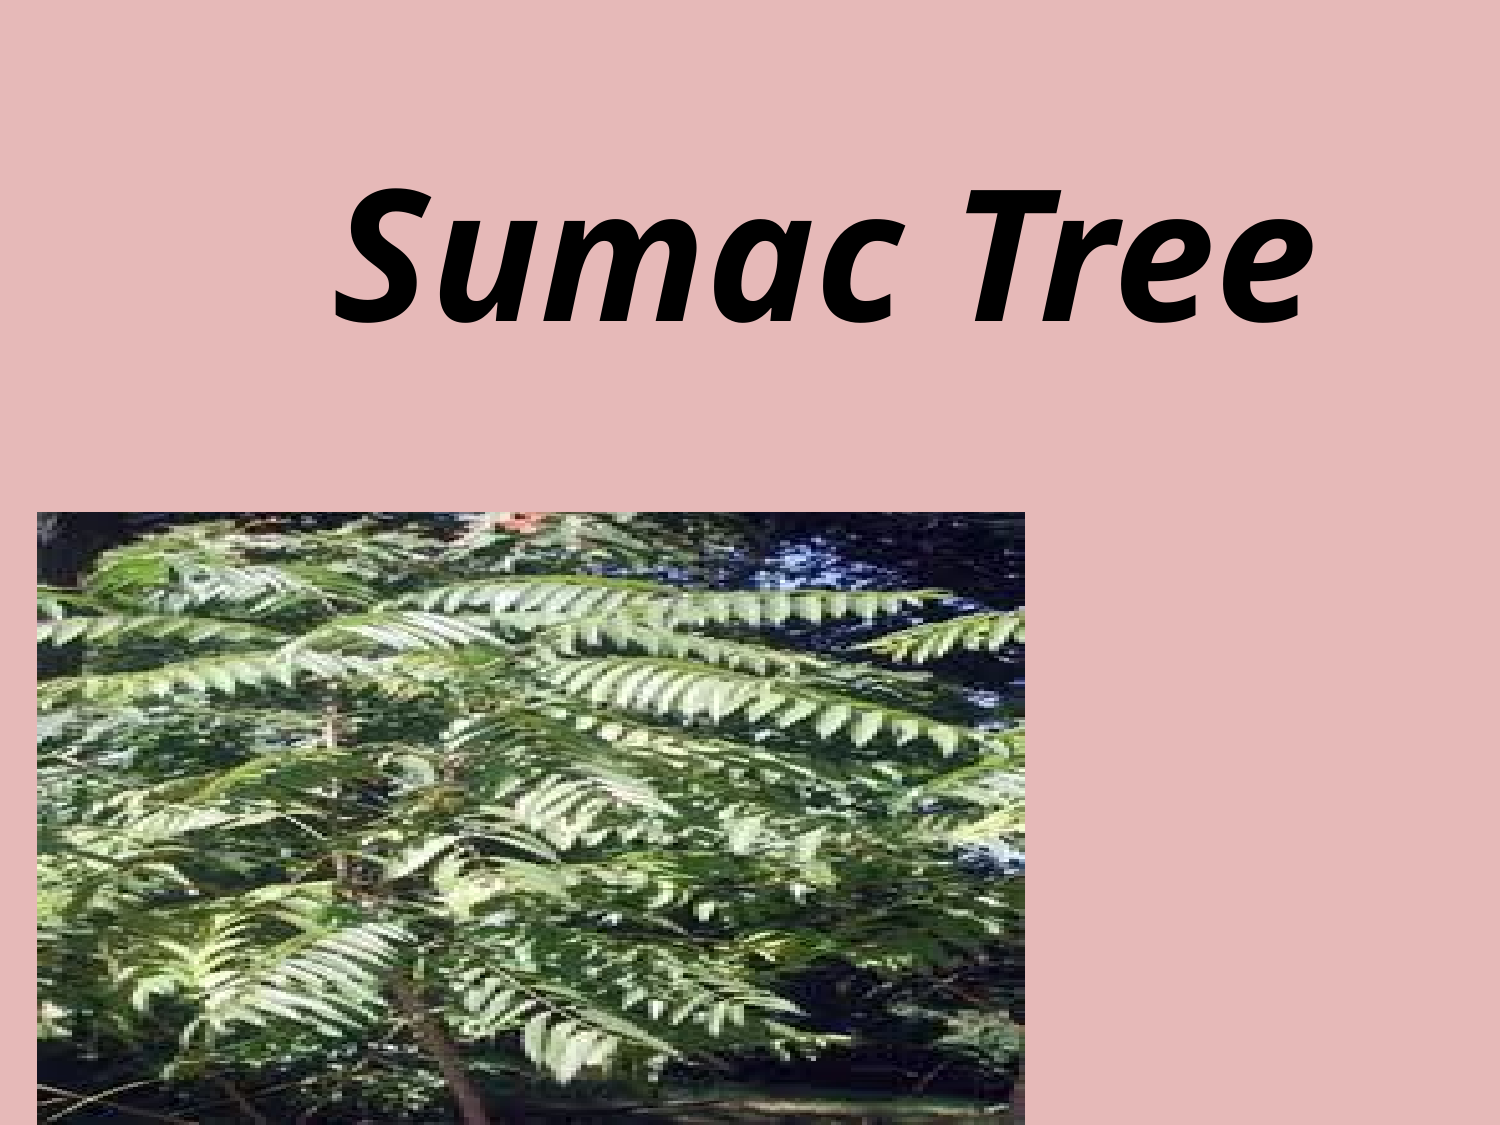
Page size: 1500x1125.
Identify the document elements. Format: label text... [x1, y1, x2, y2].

title Sumac Tree [187, 237, 1463, 479]
picture [37, 512, 1026, 1125]
